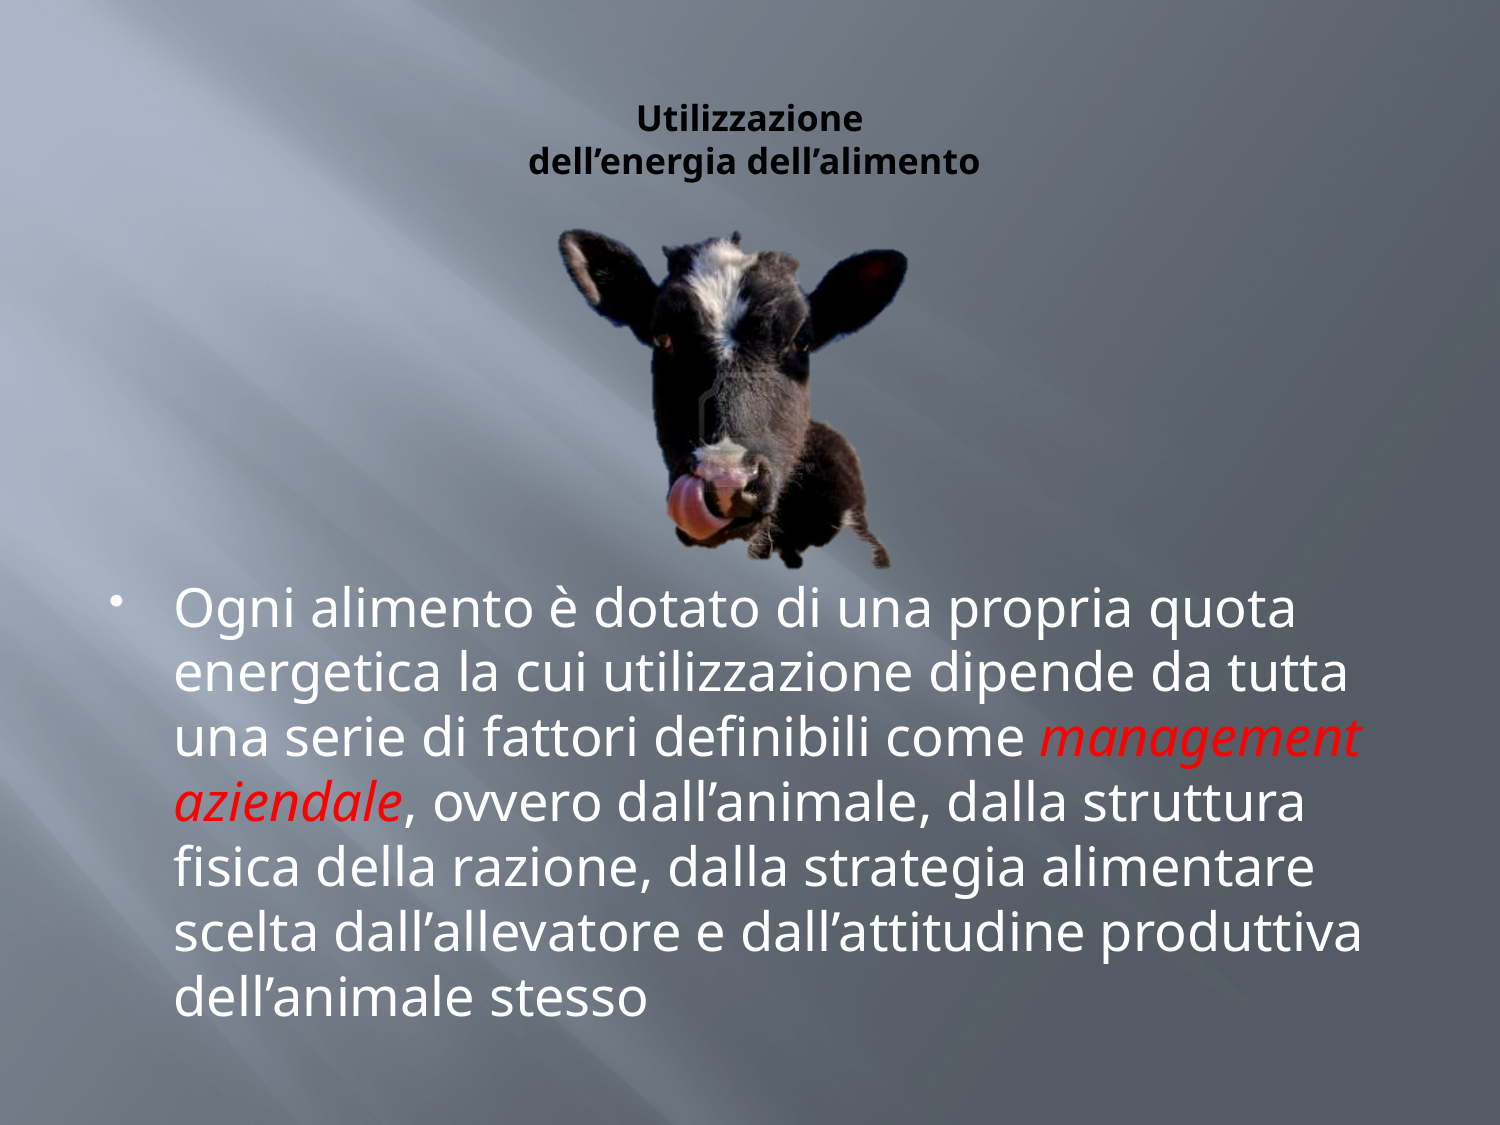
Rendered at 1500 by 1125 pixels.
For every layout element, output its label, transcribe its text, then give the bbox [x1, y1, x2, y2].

title Utilizzazione dell’energia dell’alimento [75, 45, 1425, 233]
picture [488, 160, 1027, 706]
list Ogni alimento è dotato di una propria quota energetica la cui utilizzazione dipende da tutta una serie di fattori definibili come management aziendale, ovvero dall’animale, dalla struttura fisica della razione, dalla strategia alimentare scelta dall’allevatore e dall’attitudine produttiva dell’animale stesso [75, 262, 1425, 1035]
